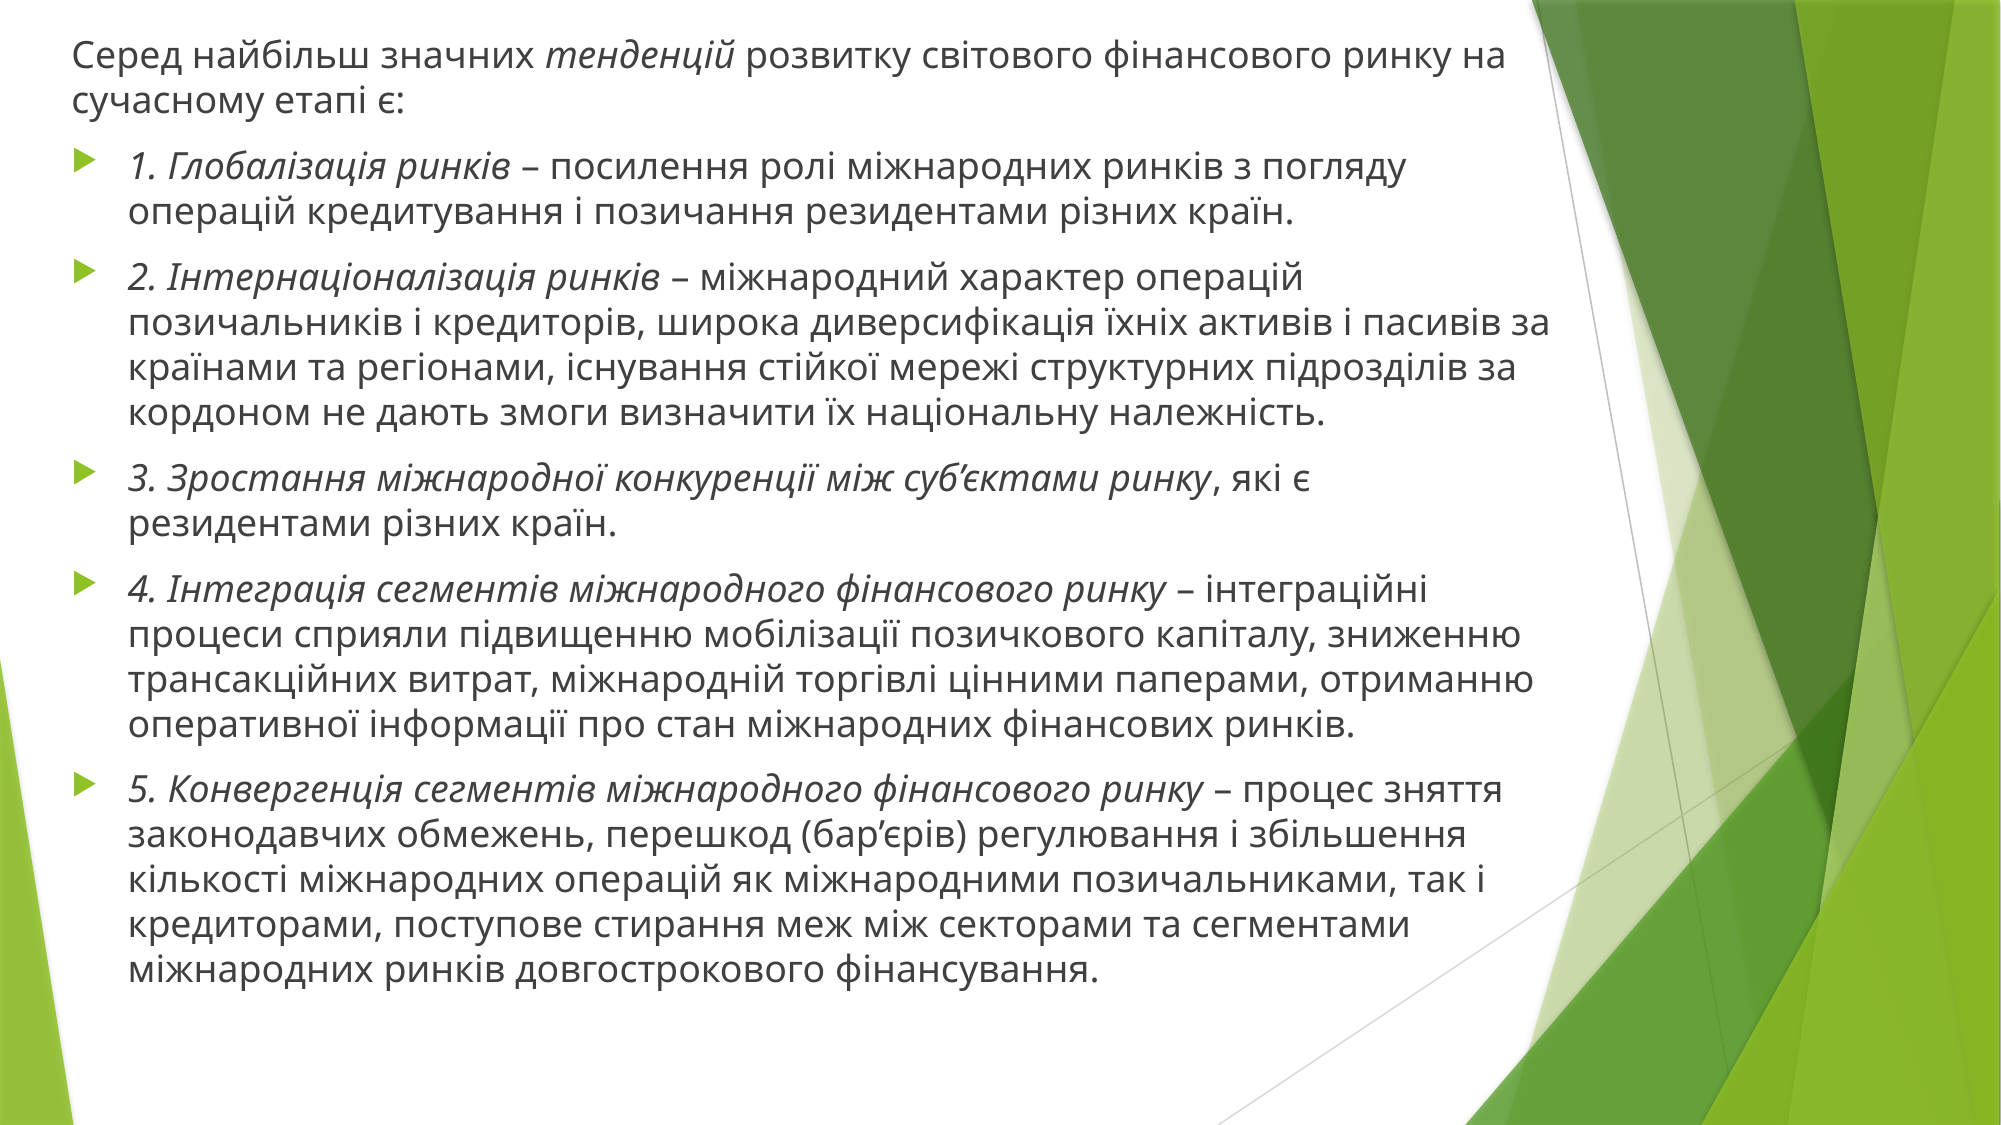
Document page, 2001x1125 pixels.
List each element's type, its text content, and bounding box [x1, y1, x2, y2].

list Серед найбільш значних тенденцій розвитку світового фінансового ринку на сучасному етапі є: 1. Глобалізація ринків – посилення ролі міжнародних ринків з погляду операцій кредитування і позичання резидентами різних країн. 2. Інтернаціоналізація ринків – міжнародний характер операцій позичальників і кредиторів, широка диверсифікація їхніх активів і пасивів за країнами та регіонами, існування стійкої мережі структурних підрозділів за кордоном не дають змоги визначити їх національну належність. 3. Зростання міжнародної конкуренції між суб’єктами ринку, які є резидентами різних країн. 4. Інтеграція сегментів міжнародного фінансового ринку – інтеграційні процеси сприяли підвищенню мобілізації позичкового капіталу, зниженню трансакційних витрат, міжнародній торгівлі цінними паперами, отриманню оперативної інформації про стан міжнародних фінансових ринків. 5. Конвергенція сегментів міжнародного фінансового ринку – процес зняття законодавчих обмежень, перешкод (бар’єрів) регулювання і збільшення кількості міжнародних операцій як міжнародними позичальниками, так і кредиторами, поступове стирання меж між секторами та сегментами міжнародних ринків довгострокового фінансування. [56, 23, 1570, 1095]
